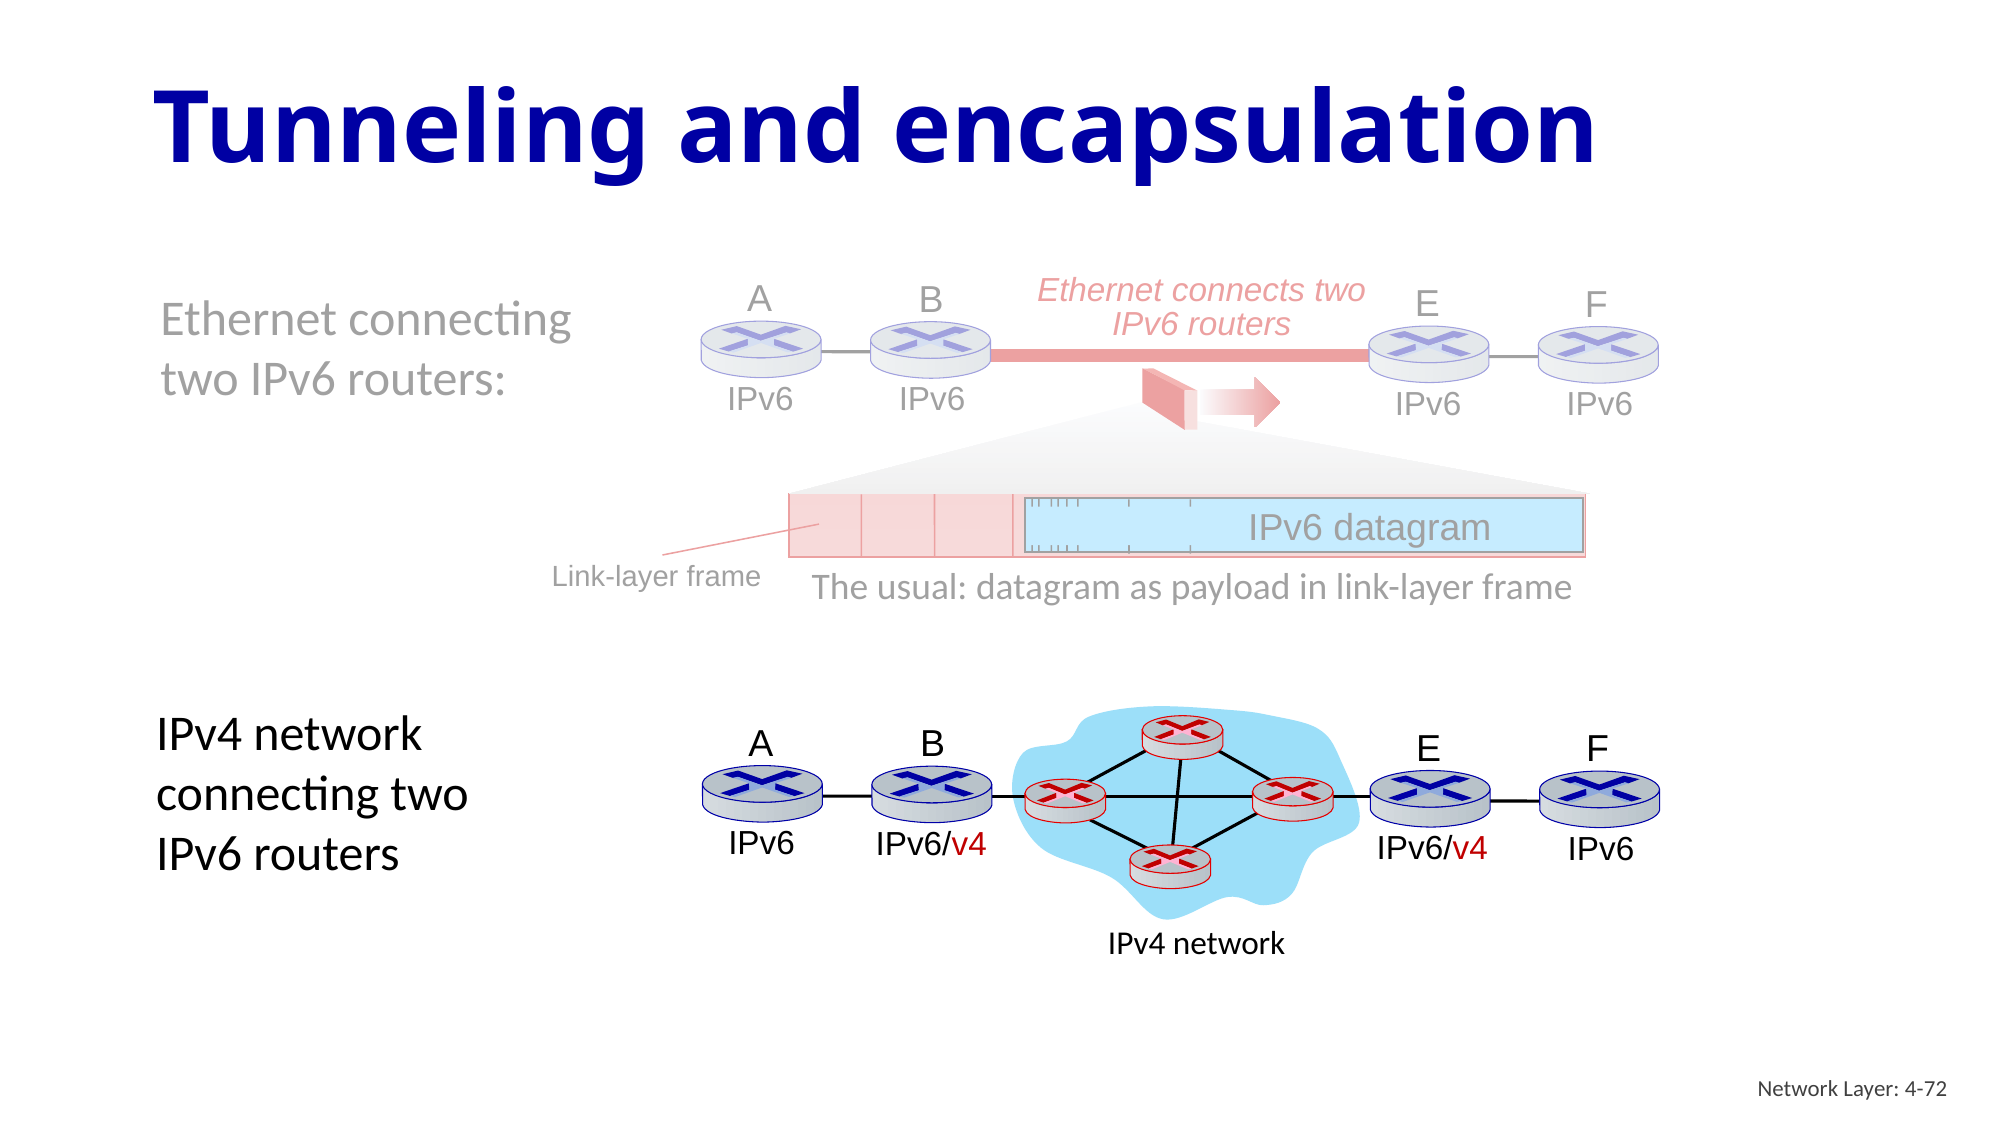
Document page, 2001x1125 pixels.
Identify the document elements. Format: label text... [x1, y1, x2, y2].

text_box IPv4 network connecting two IPv6 routers [141, 692, 562, 888]
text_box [702, 700, 1660, 969]
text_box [532, 524, 819, 601]
slide_number Network Layer: 4-72 [1512, 1056, 1963, 1117]
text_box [1142, 368, 1280, 430]
title Tunneling and encapsulation [137, 56, 1863, 204]
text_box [788, 401, 1591, 558]
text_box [701, 266, 1659, 430]
text_box [134, 221, 1786, 619]
